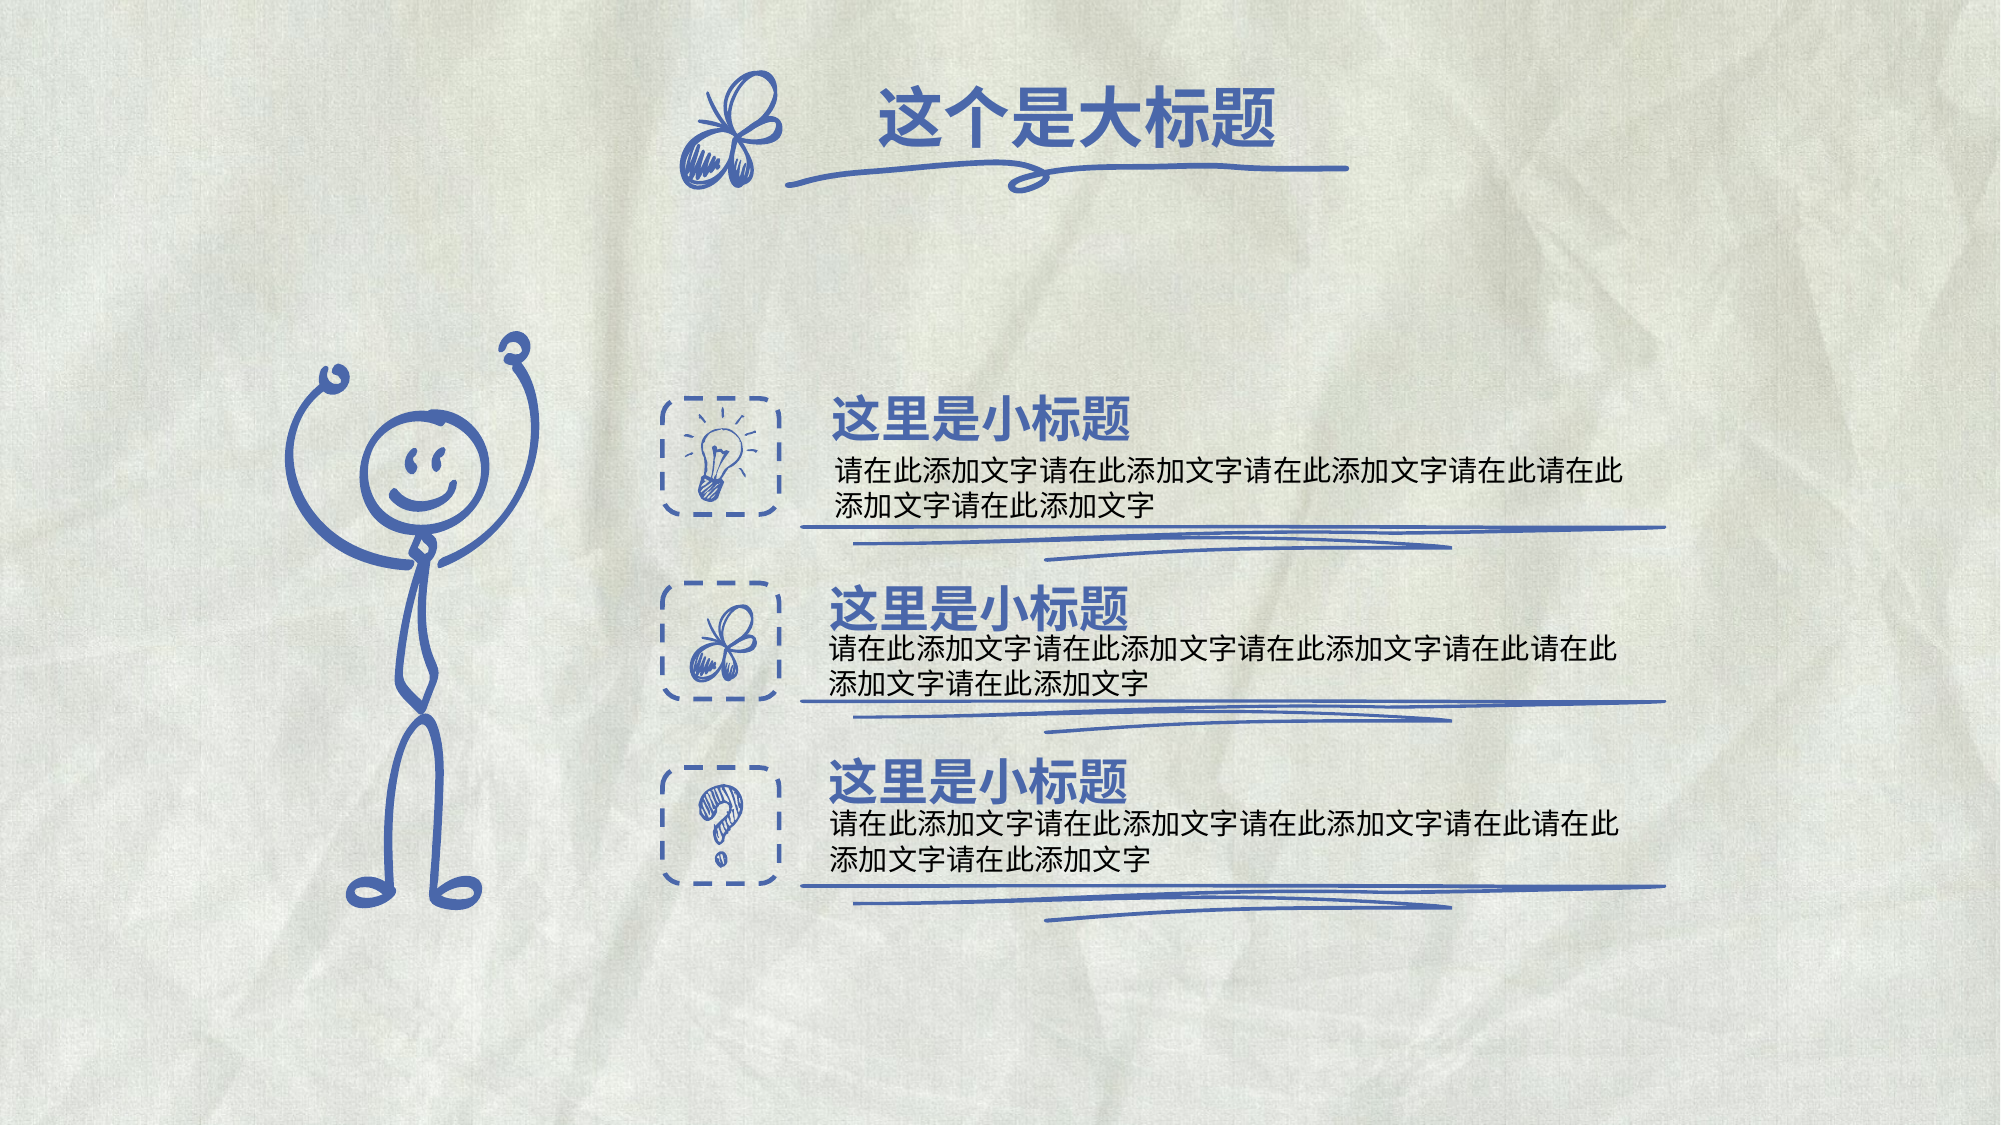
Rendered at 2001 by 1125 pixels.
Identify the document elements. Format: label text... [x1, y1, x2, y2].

text_box [784, 163, 1350, 194]
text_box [686, 604, 758, 686]
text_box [683, 406, 758, 504]
text_box 请在此添加文字请在此添加文字请在此添加文字请在此请在此添加文字请在此添加文字 [815, 798, 1656, 884]
text_box [1655, 700, 1667, 704]
text_box 这个是大标题 [862, 68, 1329, 163]
text_box 这里是小标题 [815, 570, 1178, 646]
text_box [853, 708, 1453, 735]
text_box 这里是小标题 [816, 380, 1180, 456]
text_box 请在此添加文字请在此添加文字请在此添加文字请在此请在此添加文字请在此添加文字 [813, 622, 1655, 708]
text_box [661, 766, 781, 885]
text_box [281, 329, 545, 911]
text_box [698, 782, 744, 869]
text_box [661, 581, 781, 701]
picture [0, 0, 2001, 1125]
text_box 这里是小标题 [813, 743, 1176, 819]
text_box [799, 699, 813, 704]
text_box [853, 530, 1641, 562]
text_box 请在此添加文字请在此添加文字请在此添加文字请在此请在此添加文字请在此添加文字 [819, 444, 1661, 530]
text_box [675, 70, 784, 195]
text_box [799, 525, 819, 529]
text_box [799, 884, 1667, 923]
text_box [661, 397, 781, 516]
